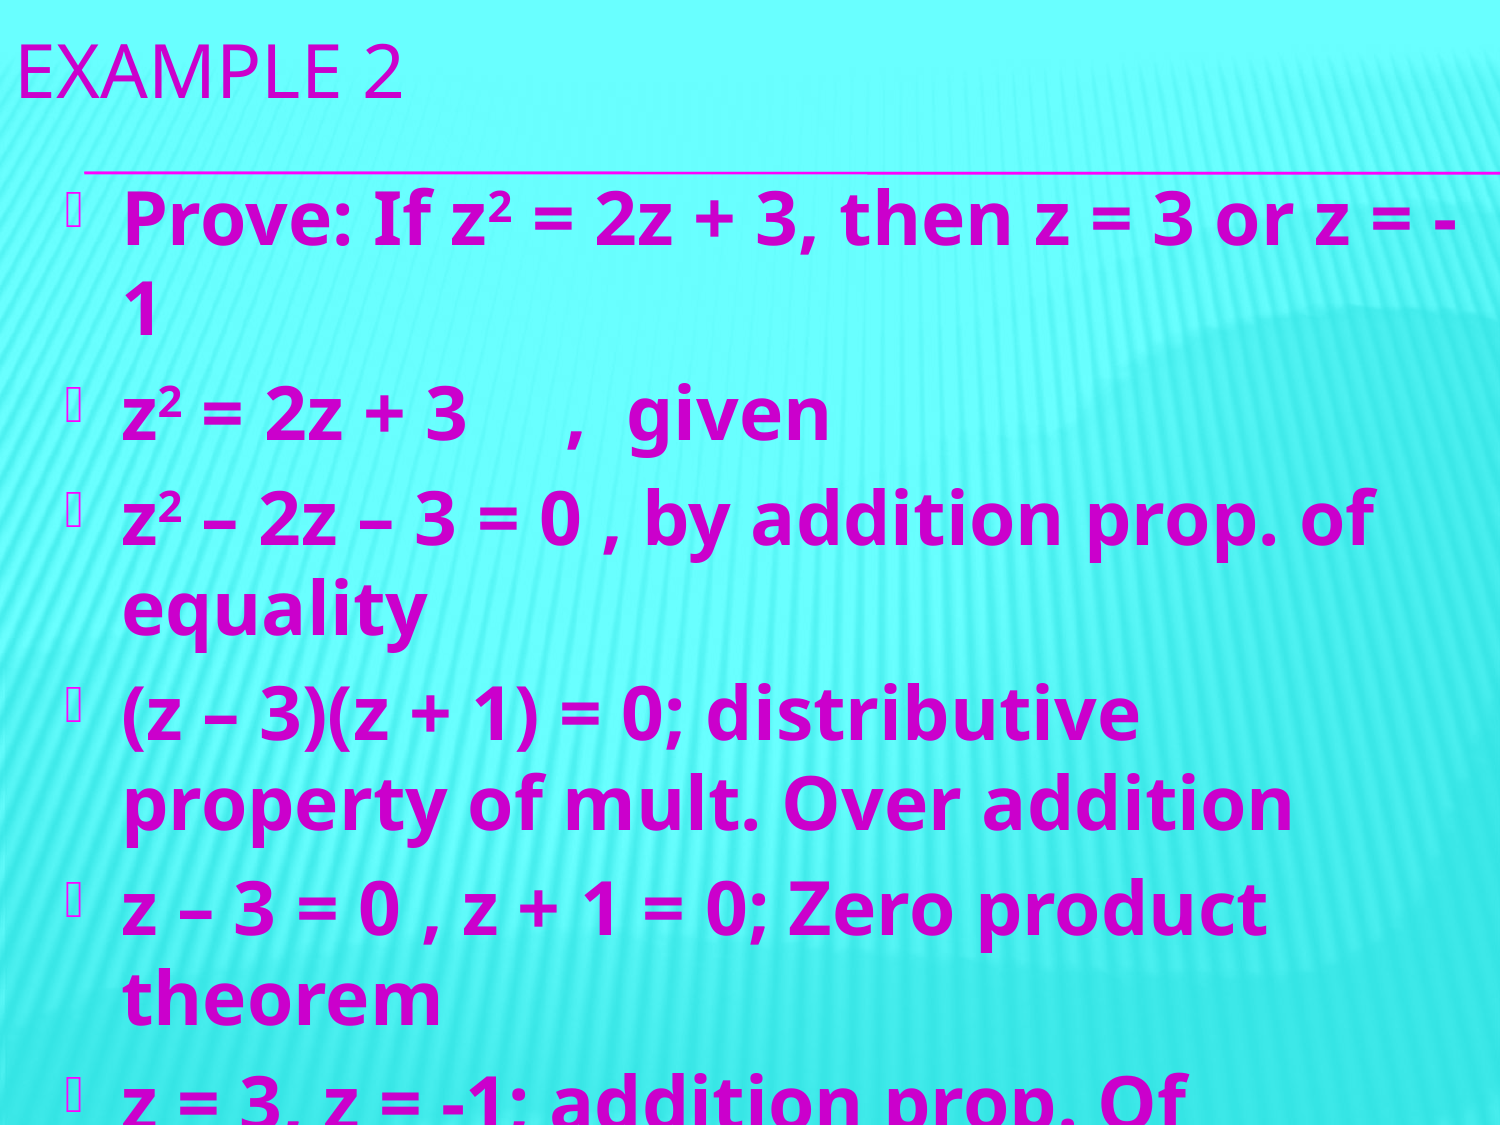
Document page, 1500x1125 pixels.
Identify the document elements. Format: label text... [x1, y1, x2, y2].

list Prove: If z2 = 2z + 3, then z = 3 or z = -1 z2 = 2z + 3 , given z2 – 2z – 3 = 0 , by addition prop. of equality (z – 3)(z + 1) = 0; distributive property of mult. Over addition z – 3 = 0 , z + 1 = 0; Zero product theorem z = 3, z = -1; addition prop. Of equality. [50, 162, 1475, 998]
title Example 2 [0, 0, 1425, 138]
